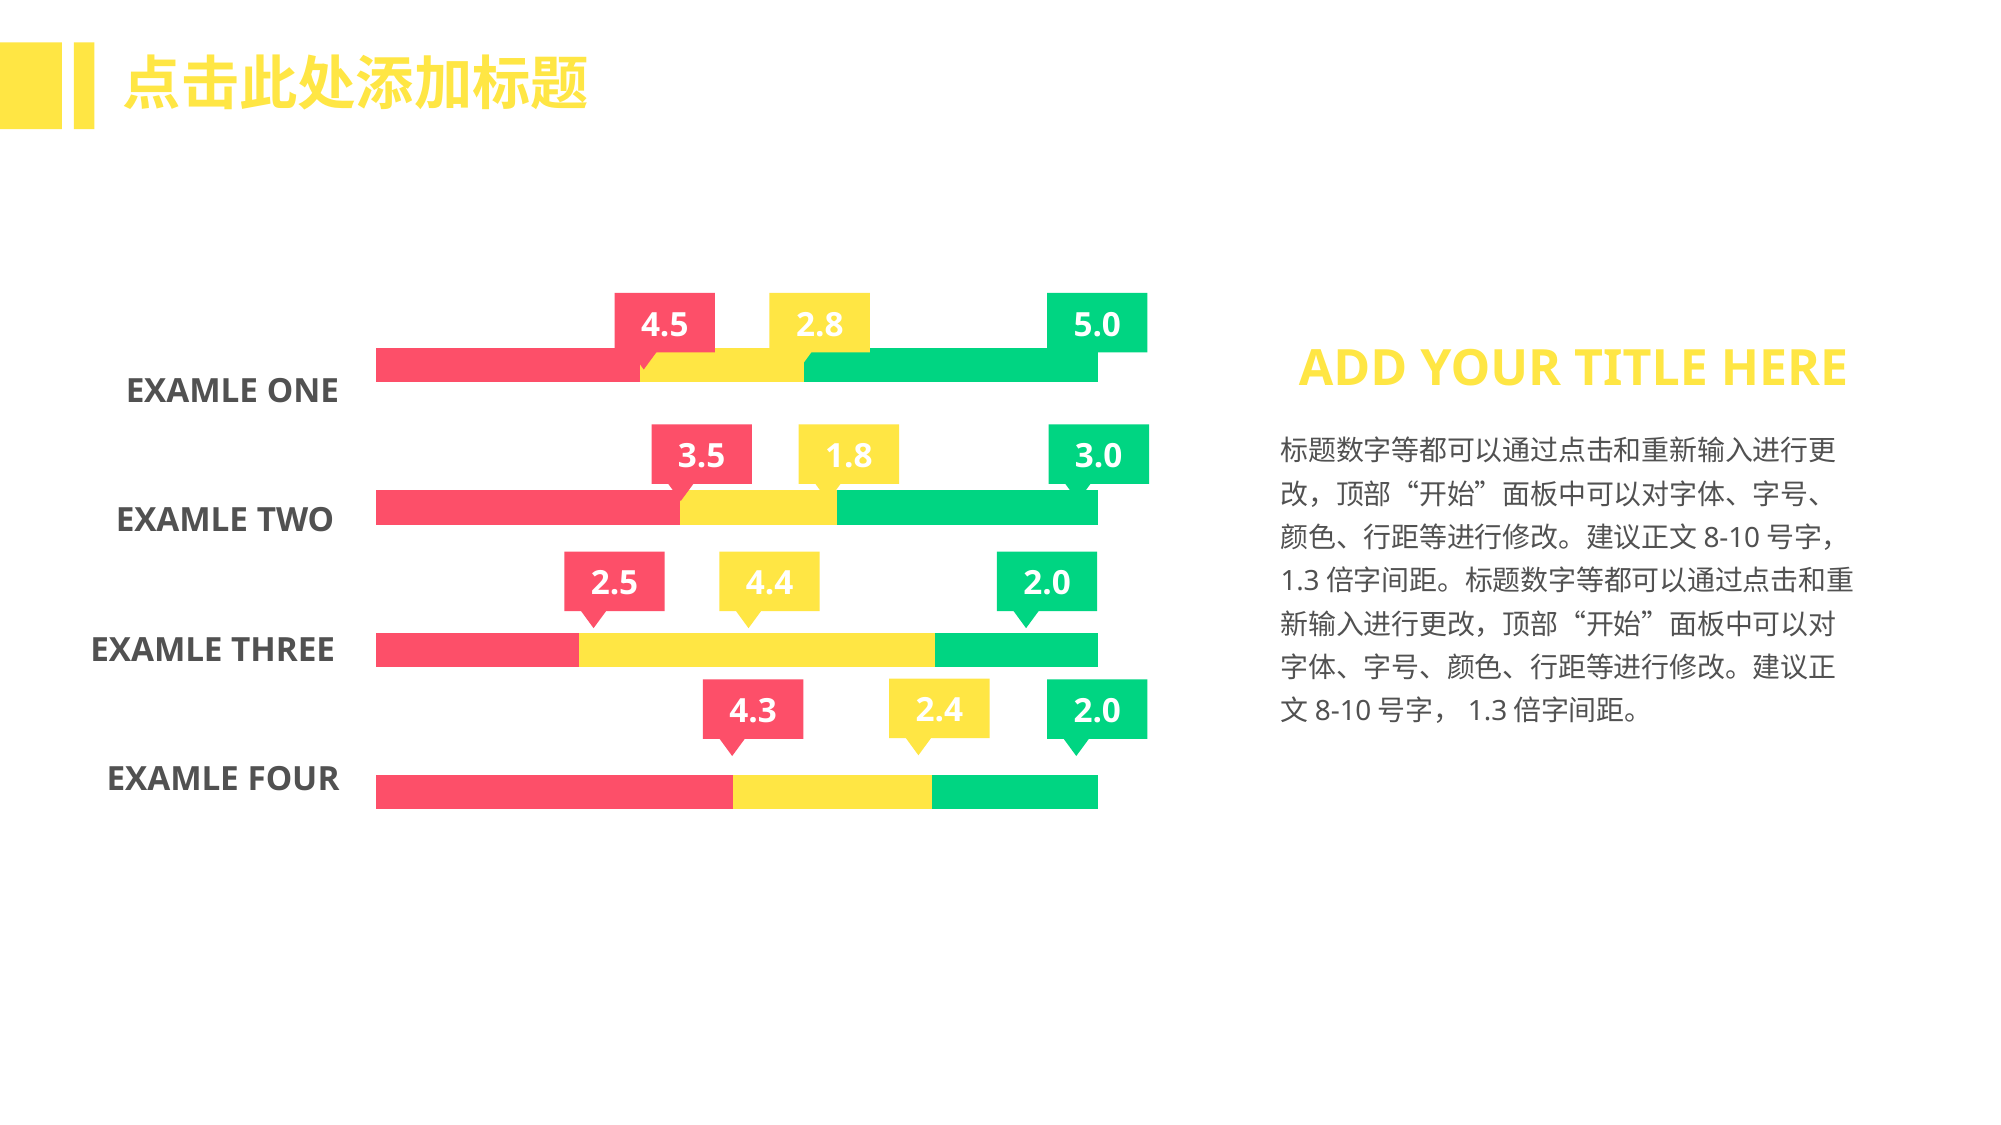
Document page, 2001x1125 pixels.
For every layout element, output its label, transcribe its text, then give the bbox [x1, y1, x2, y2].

text_box 5.0 [1113, 292, 1148, 353]
text_box 标题数字等都可以通过点击和重新输入进行更改，顶部“开始”面板中可以对字体、字号、颜色、行距等进行修改。建议正文8-10号字，1.3倍字间距。标题数字等都可以通过点击和重新输入进行更改，顶部“开始”面板中可以对字体、字号、颜色、行距等进行修改。建议正文8-10号字，1.3倍字间距。 [1265, 415, 1877, 734]
text_box EXAMLE ONE [110, 341, 354, 417]
text_box ADD YOUR TITLE HERE [1284, 328, 1864, 403]
chart [360, 282, 1113, 876]
text_box 2.0 [1113, 678, 1148, 740]
list 点击此处添加标题 [108, 42, 974, 130]
text_box EXAMLE FOUR [91, 730, 355, 805]
text_box EXAMLE THREE [75, 600, 350, 676]
text_box 3.0 [1113, 423, 1150, 485]
text_box EXAMLE TWO [100, 471, 350, 546]
